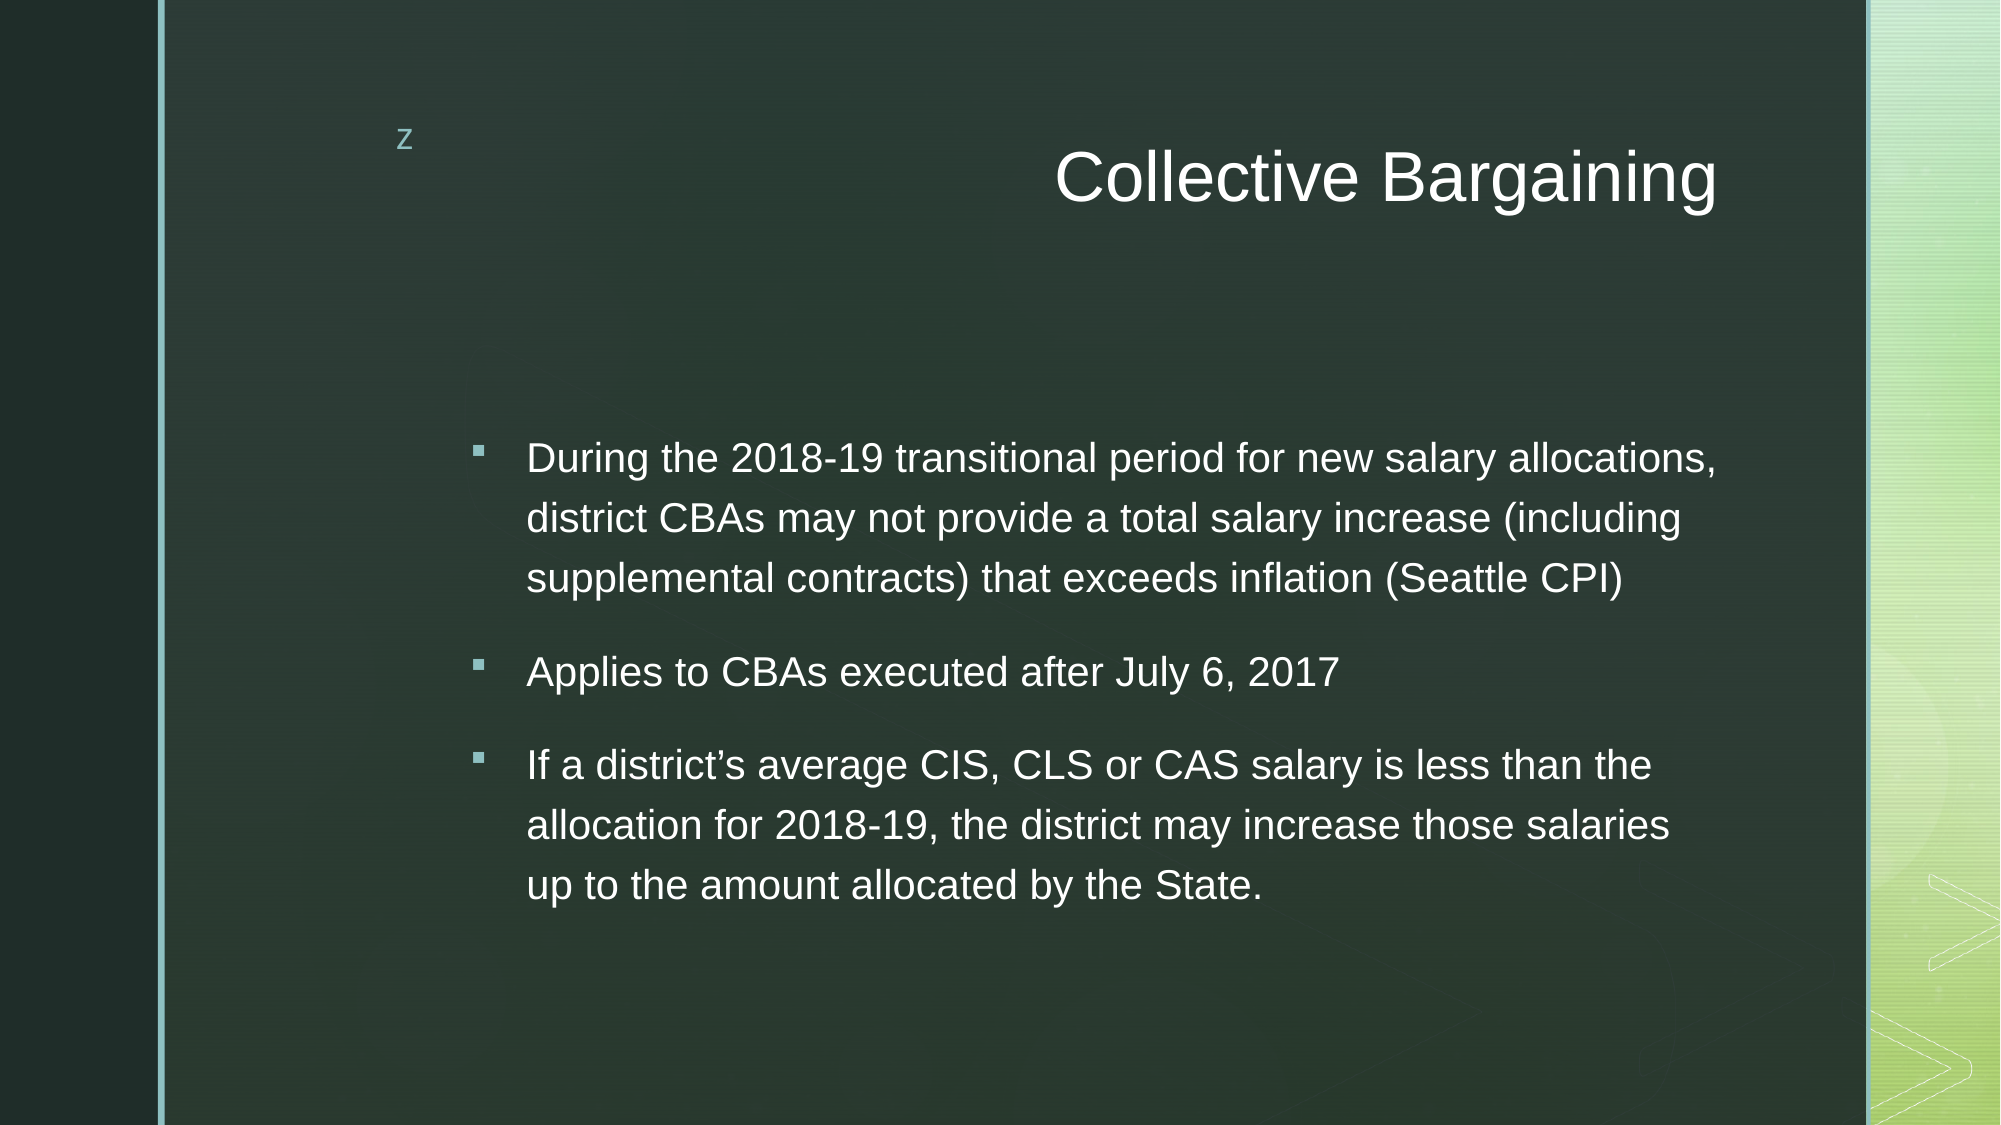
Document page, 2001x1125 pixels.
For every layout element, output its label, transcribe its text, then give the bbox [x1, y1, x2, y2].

list During the 2018-19 transitional period for new salary allocations, district CBAs may not provide a total salary increase (including supplemental contracts) that exceeds inflation (Seattle CPI) Applies to CBAs executed after July 6, 2017 If a district’s average CIS, CLS or CAS salary is less than the allocation for 2018-19, the district may increase those salaries up to the amount allocated by the State. [454, 336, 1734, 993]
title Collective Bargaining [428, 132, 1734, 310]
picture [1871, 0, 2001, 1125]
